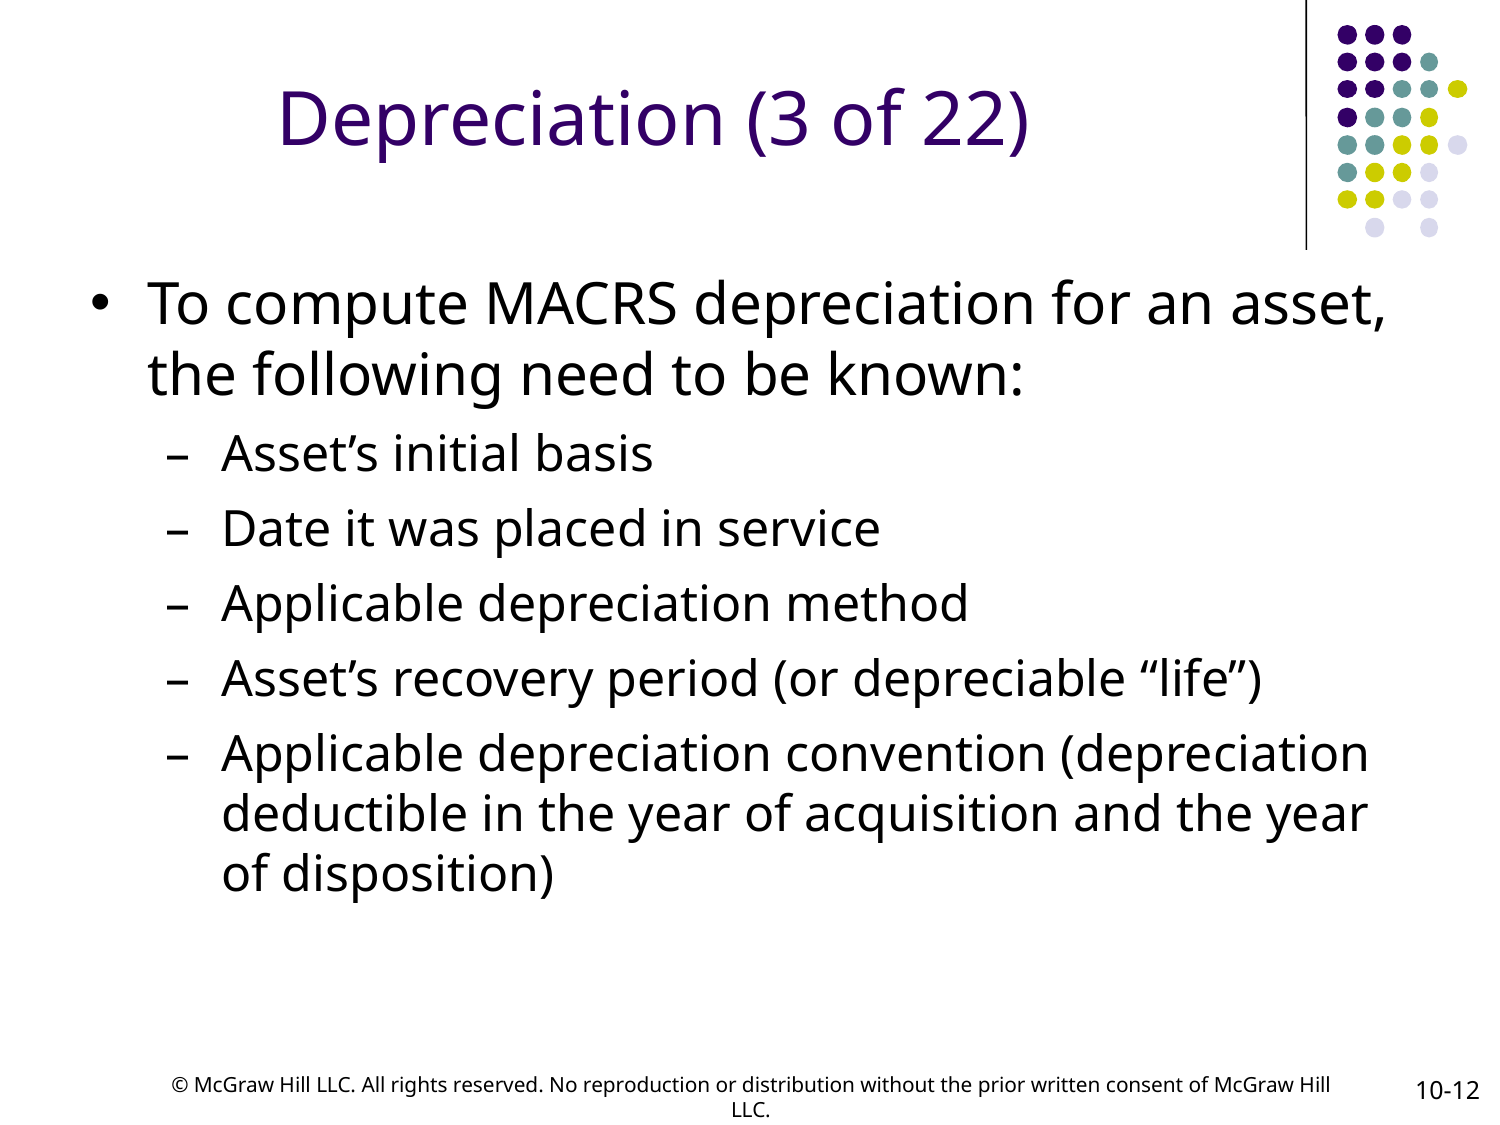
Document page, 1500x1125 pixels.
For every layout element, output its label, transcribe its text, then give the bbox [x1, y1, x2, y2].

slide_number 10-12 [1345, 1061, 1496, 1122]
title Depreciation (3 of 22) [32, 8, 1275, 234]
list To compute MACRS depreciation for an asset, the following need to be known: Asset’s initial basis Date it was placed in service Applicable depreciation method Asset’s recovery period (or depreciable “life”) Applicable depreciation convention (depreciation deductible in the year of acquisition and the year of disposition) [75, 259, 1425, 1062]
